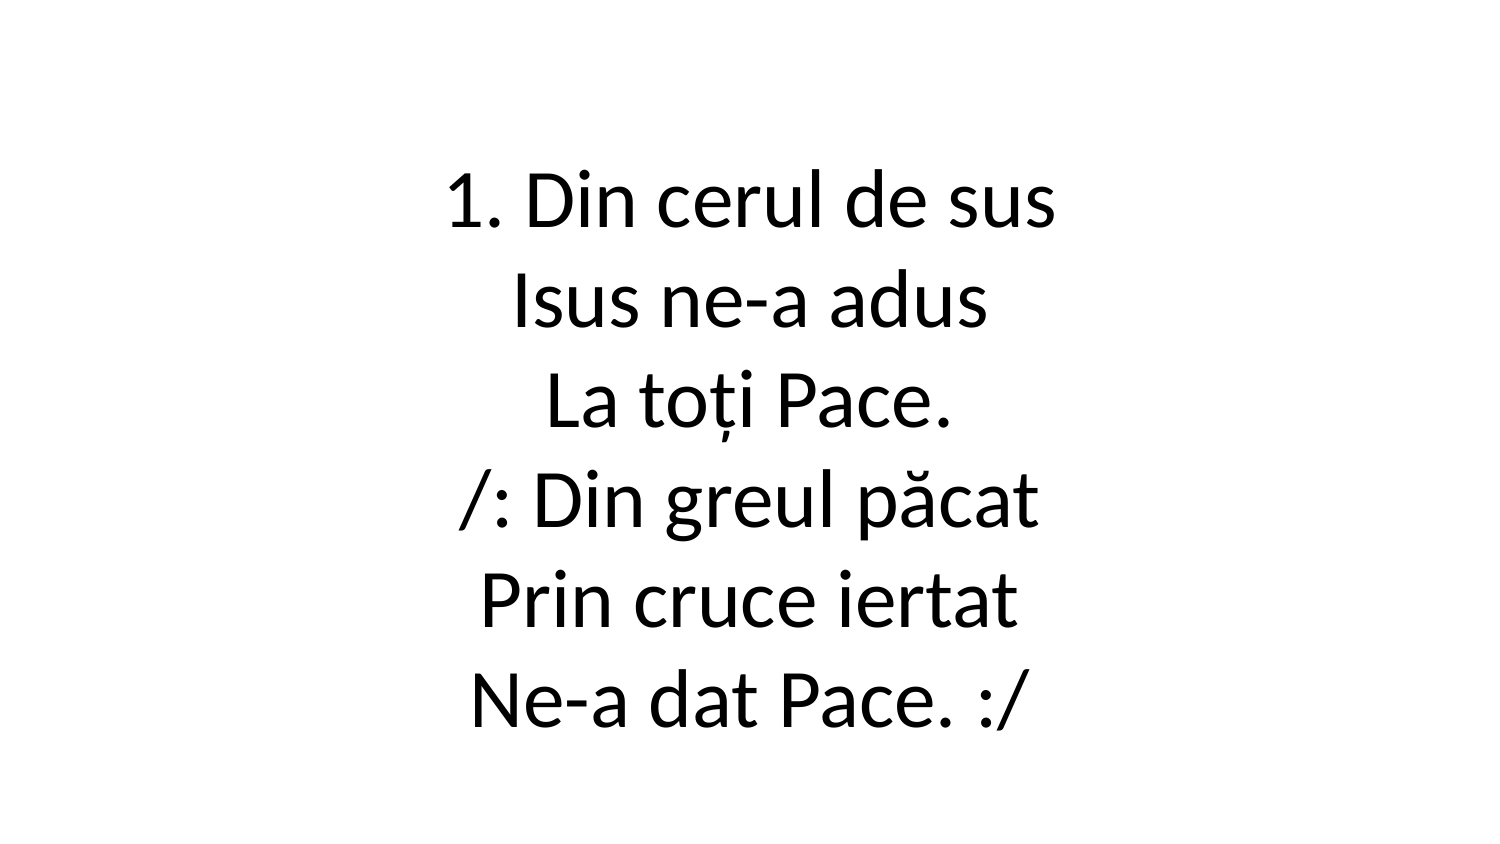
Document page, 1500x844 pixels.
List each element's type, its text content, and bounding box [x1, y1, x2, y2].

text_box 1. Din cerul de sus Isus ne-a adus La toți Pace. /: Din greul păcat Prin cruce iertat Ne-a dat Pace. :/ [427, 92, 1073, 752]
